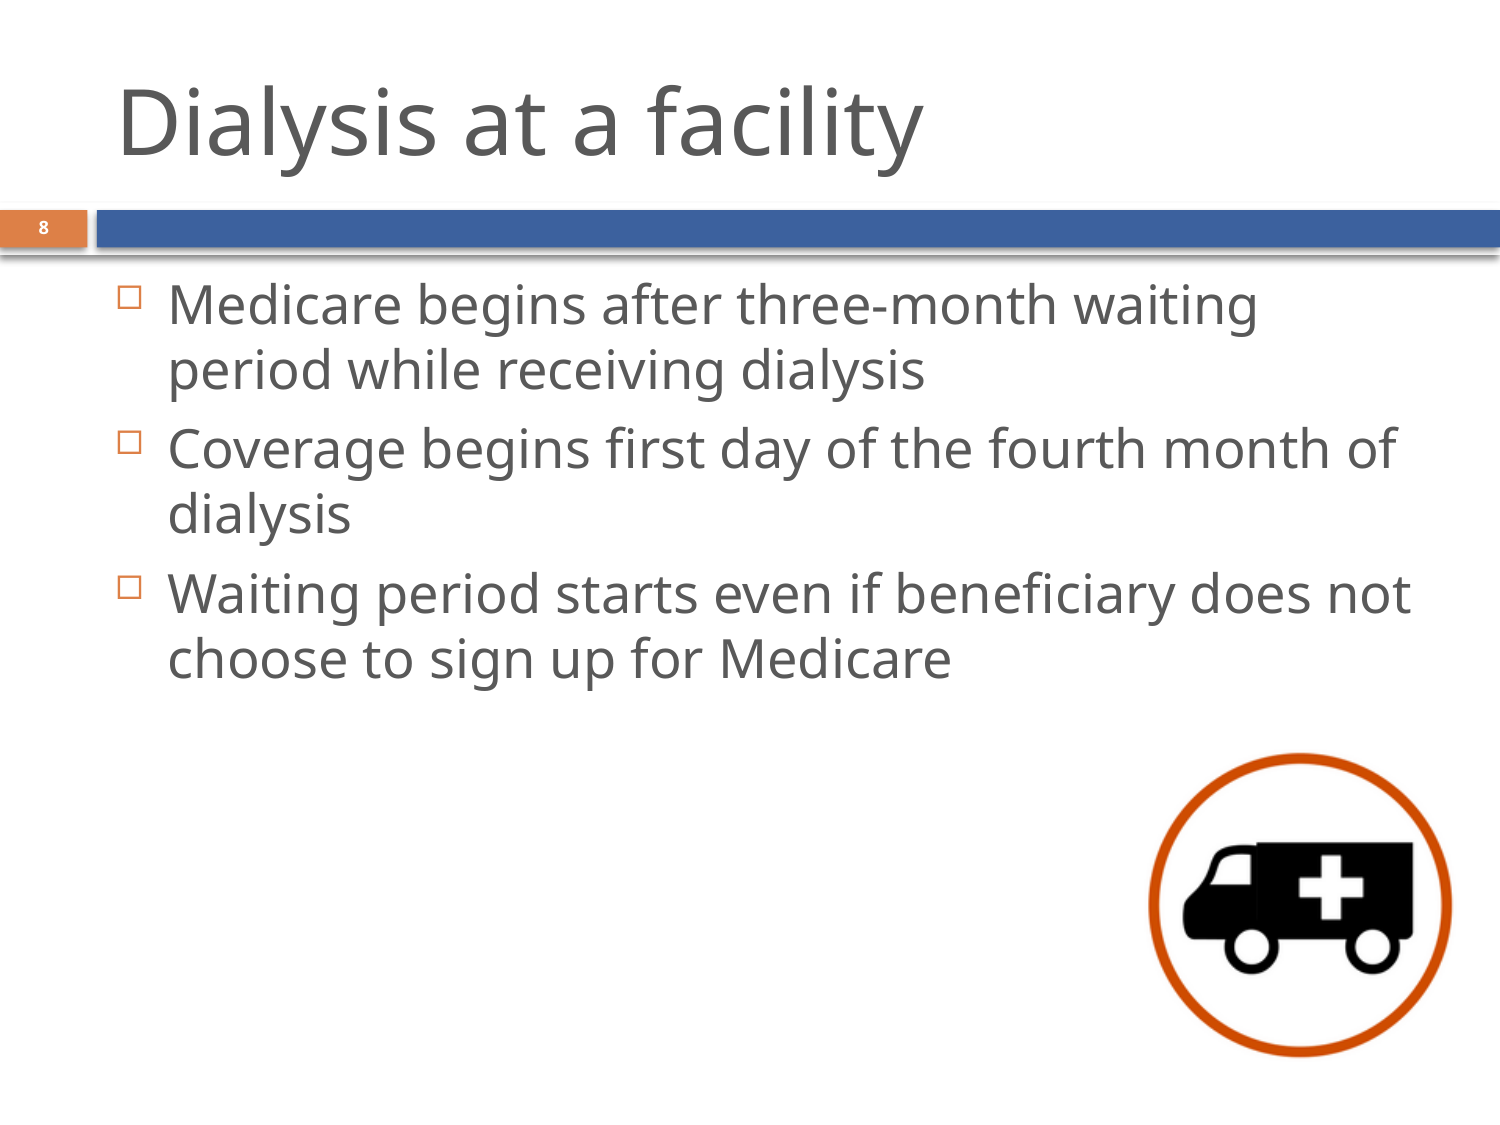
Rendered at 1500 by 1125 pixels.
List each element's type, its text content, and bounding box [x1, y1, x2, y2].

picture [1137, 739, 1463, 1063]
slide_number 8 [0, 208, 88, 249]
list Medicare begins after three-month waiting period while receiving dialysis Coverage begins first day of the fourth month of dialysis Waiting period starts even if beneficiary does not choose to sign up for Medicare [100, 262, 1438, 1000]
title Dialysis at a facility [100, 37, 1438, 200]
